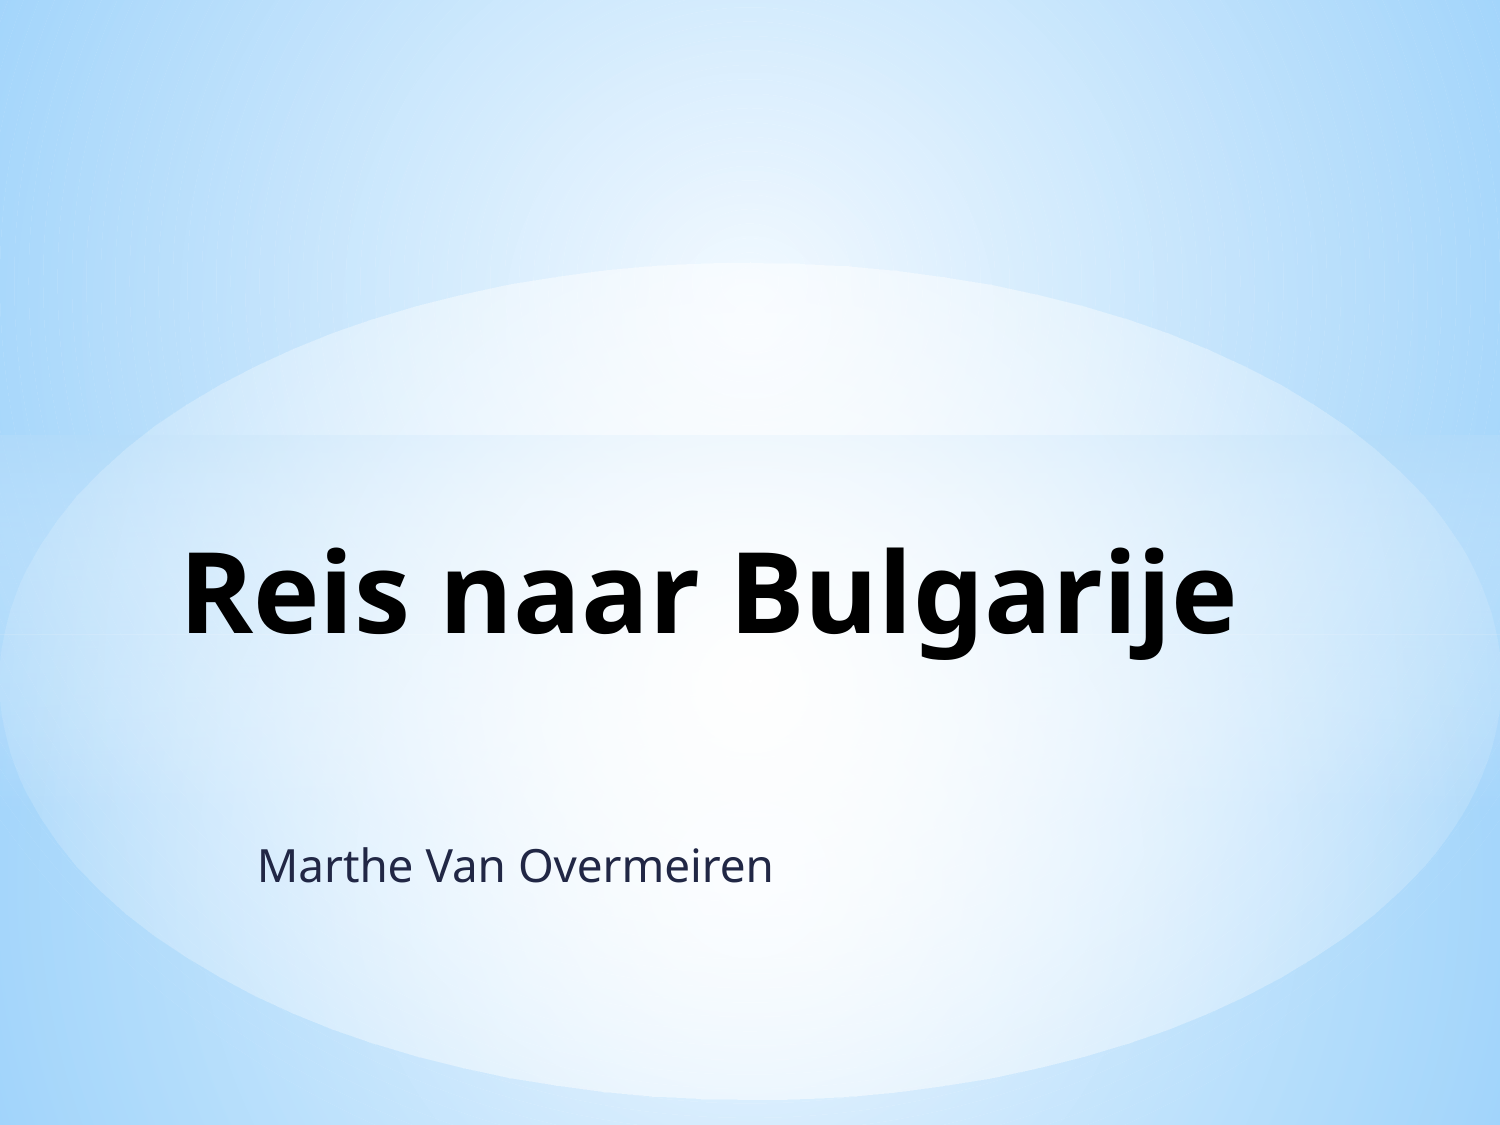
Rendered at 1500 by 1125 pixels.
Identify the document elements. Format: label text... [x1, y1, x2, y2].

title Reis naar Bulgarije [134, 513, 1312, 808]
subtitle Marthe Van Overmeiren [241, 828, 1167, 974]
